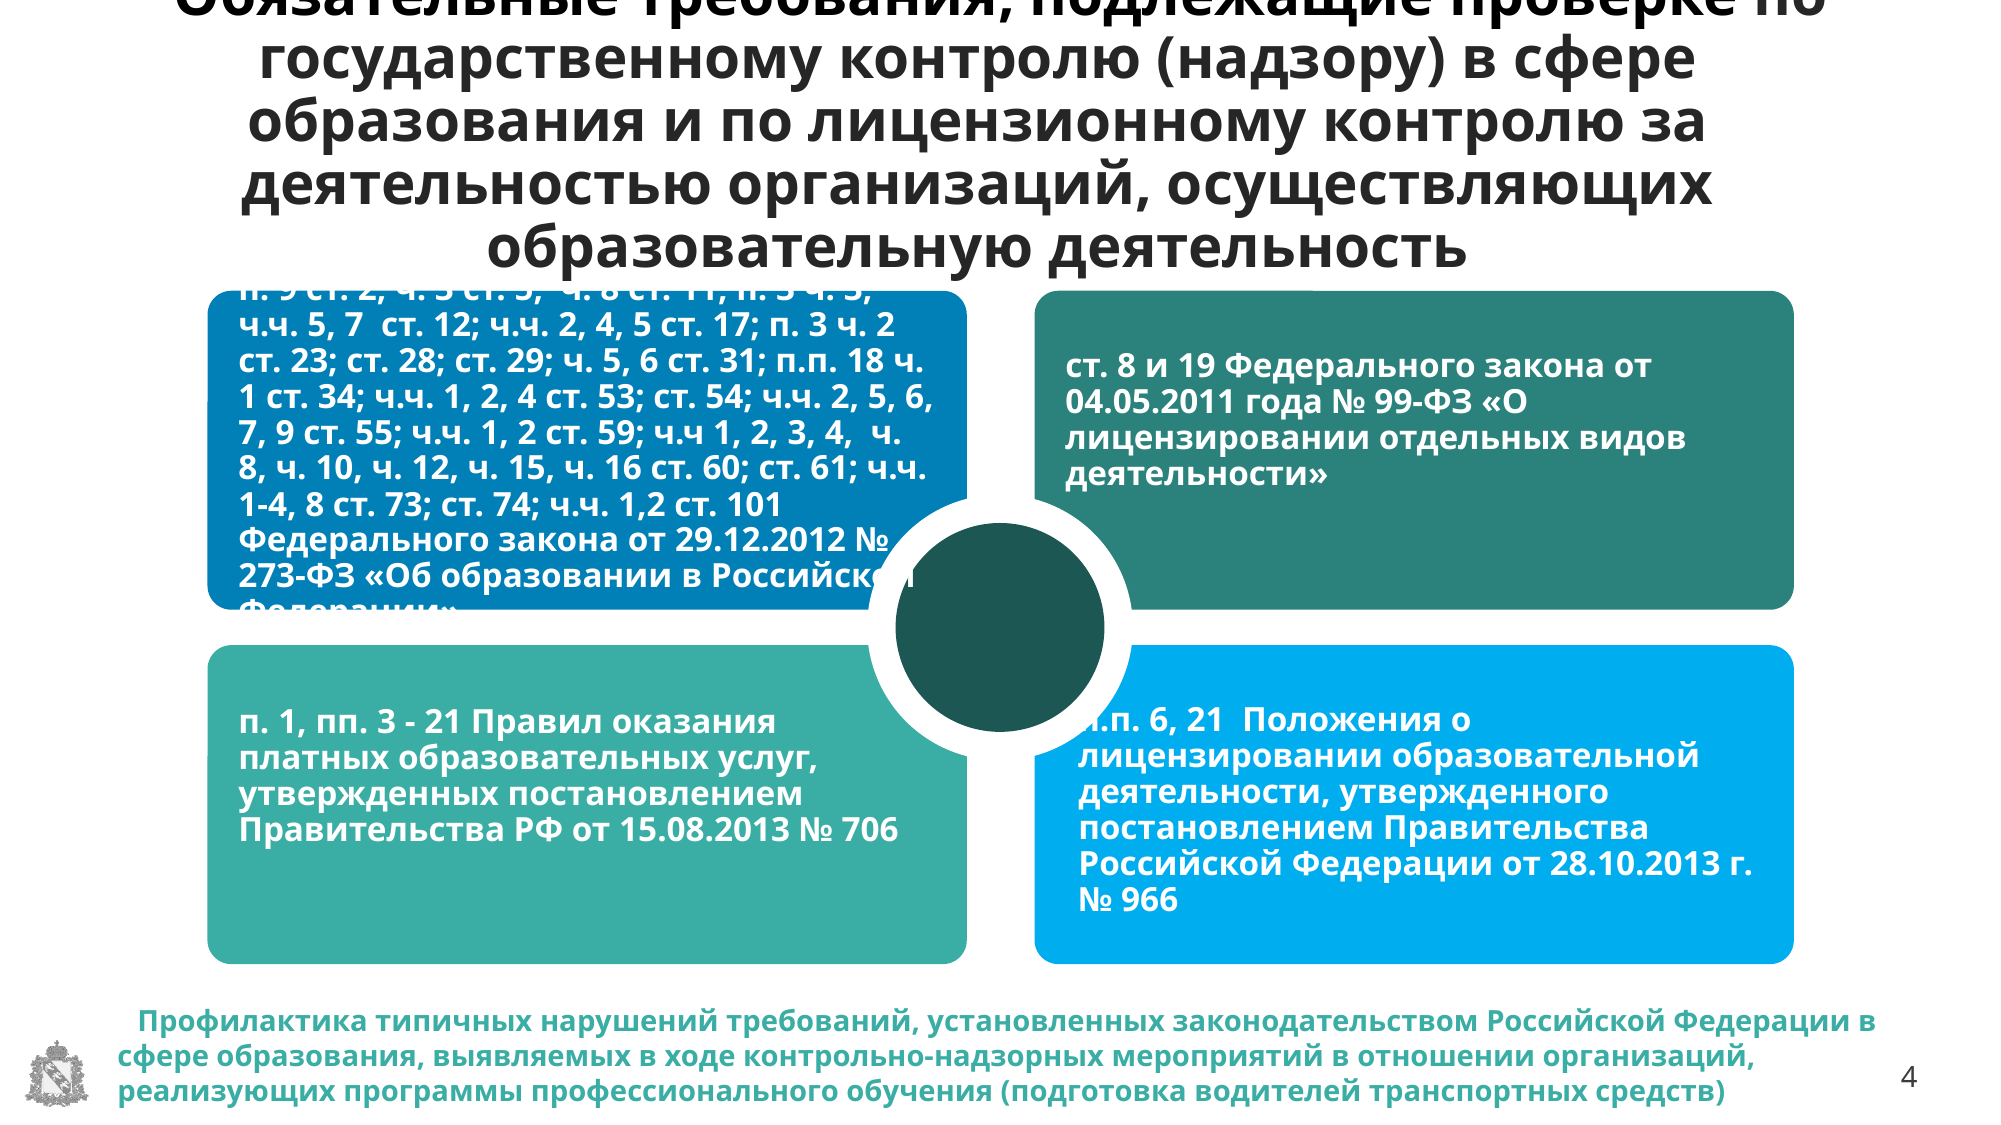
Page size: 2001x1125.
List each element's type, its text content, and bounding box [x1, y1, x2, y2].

picture [437, 290, 452, 300]
picture [360, 290, 375, 299]
picture [270, 605, 284, 610]
picture [564, 290, 579, 299]
picture [398, 290, 414, 299]
list п.п. 6, 21 Положения о лицензировании образовательной деятельности, утвержденного постановлением Правительства Российской Федерации от 28.10.2013 г. № 966 [1063, 695, 1793, 983]
picture [517, 290, 531, 300]
picture [807, 290, 822, 299]
picture [241, 599, 265, 610]
picture [311, 605, 325, 610]
picture [602, 290, 617, 300]
picture [429, 605, 437, 610]
list ст. 8 и 19 Федерального закона от 04.05.2011 года № 99-ФЗ «О лицензировании отдельных видов деятельности» [1050, 305, 1780, 593]
picture [778, 290, 793, 300]
picture [353, 605, 366, 610]
picture [282, 290, 295, 300]
title Обязательные требования, подлежащие проверке по государственному контролю (надзору) в сфере образования и по лицензионному контролю за деятельностью организаций, осуществляющих образовательную деятельность [86, 65, 1869, 180]
picture [292, 605, 305, 610]
picture [846, 290, 861, 300]
picture [465, 290, 478, 300]
picture [308, 290, 321, 300]
picture [331, 605, 346, 610]
picture [405, 605, 413, 610]
list п. 9 ст. 2, ч. 3 ст. 5, ч. 8 ст. 11; п. 3 ч. 3, ч.ч. 5, 7 ст. 12; ч.ч. 2, 4, 5 ст. 17; п. 3 ч. 2 ст. 23; ст. 28; ст. 29; ч. 5, 6 ст. 31; п.п. 18 ч. 1 ст. 34; ч.ч. 1, 2, 4 ст. 53; ст. 54; ч.ч. 2, 5, 6, 7, 9 ст. 55; ч.ч. 1, 2 ст. 59; ч.ч 1, 2, 3, 4, ч. 8, ч. 10, ч. 12, ч. 15, ч. 16 ст. 60; ст. 61; ч.ч. 1-4, 8 ст. 73; ст. 74; ч.ч. 1,2 ст. 101 Федерального закона от 29.12.2012 № 273-ФЗ «Об образовании в Российской Федерации» [223, 305, 953, 593]
list п. 1, пп. 3 - 21 Правил оказания платных образовательных услуг, утвержденных постановлением Правительства РФ от 15.08.2013 № 706 [223, 661, 953, 949]
picture [630, 290, 643, 300]
